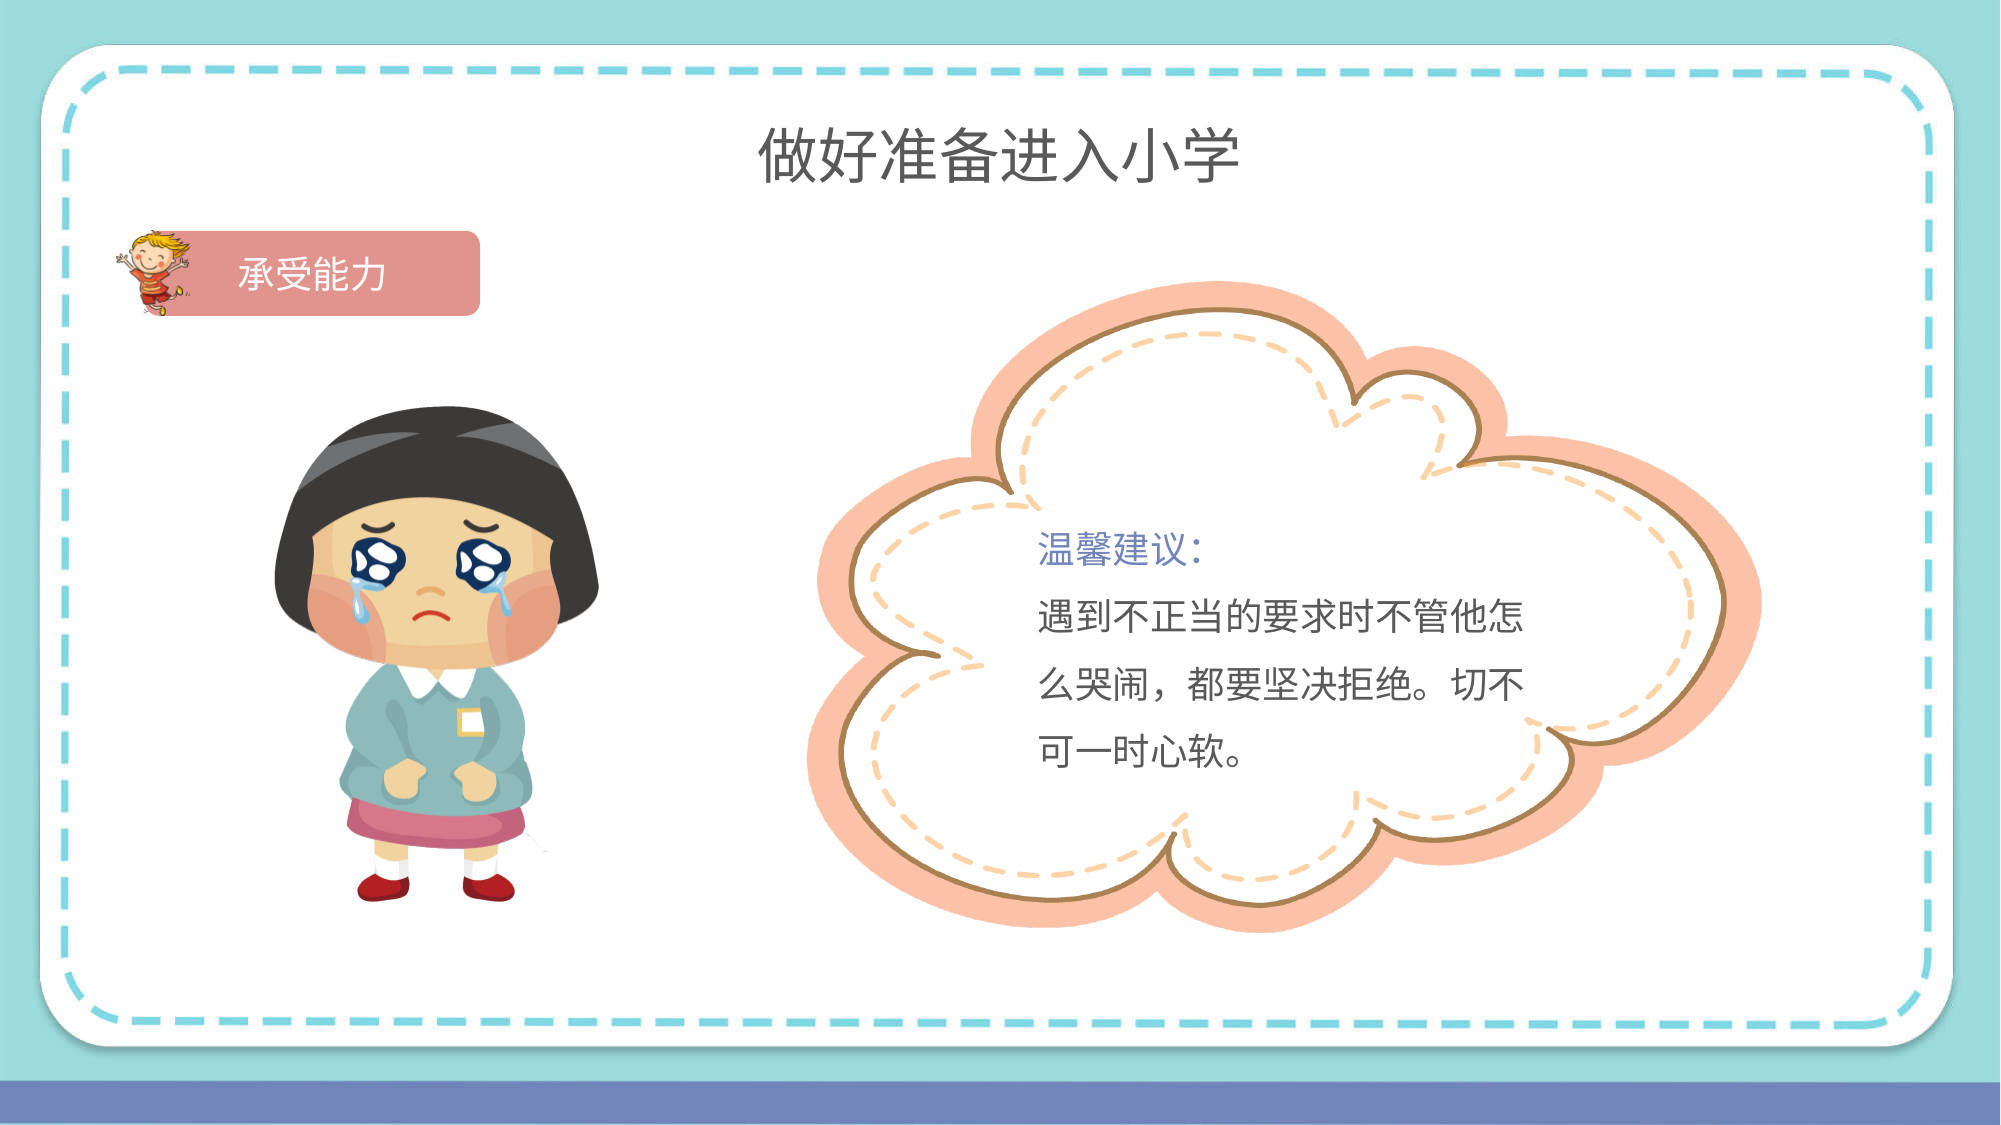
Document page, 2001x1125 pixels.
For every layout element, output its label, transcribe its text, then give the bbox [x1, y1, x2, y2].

picture [0, 0, 2001, 1125]
text_box 承受能力 [154, 229, 482, 317]
text_box 做好准备进入小学 [743, 110, 1257, 198]
